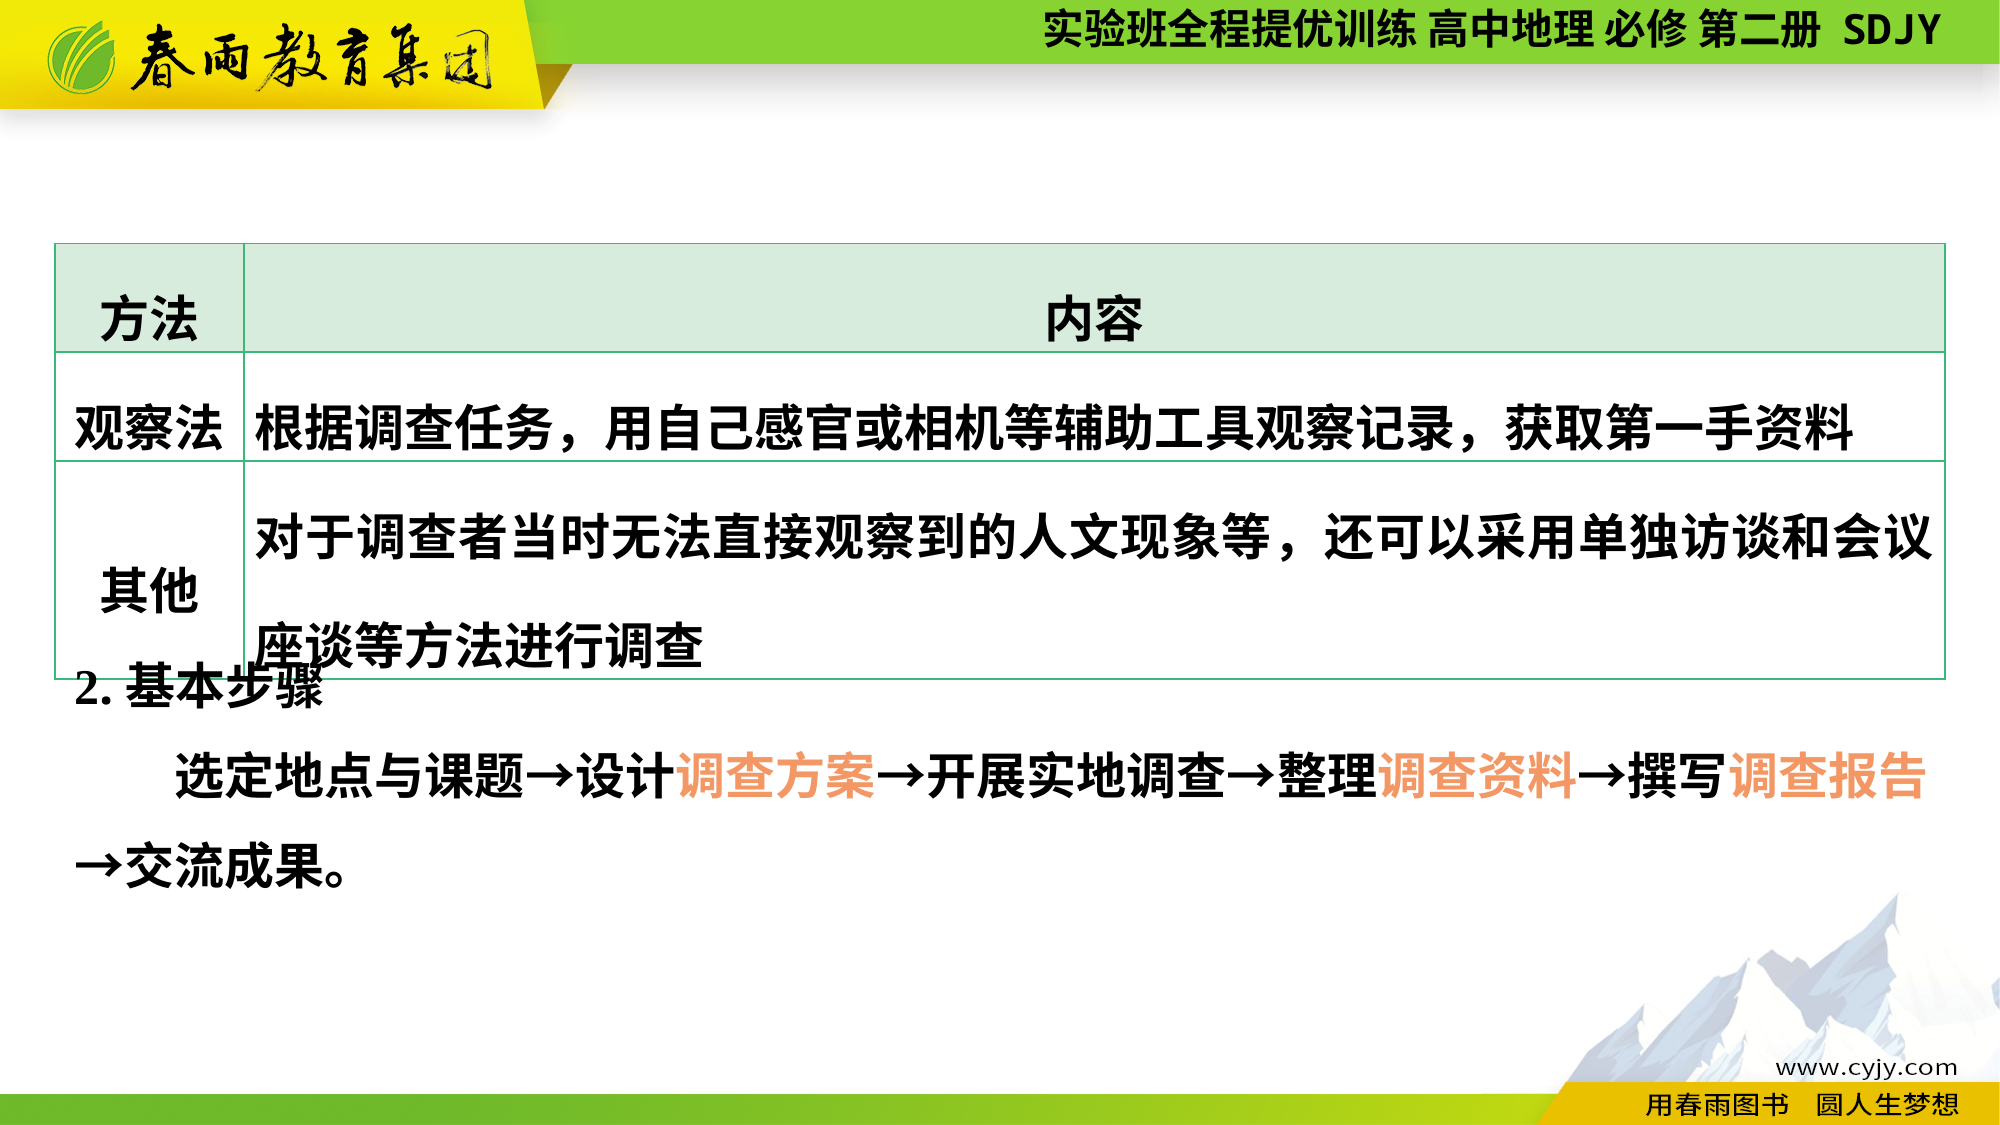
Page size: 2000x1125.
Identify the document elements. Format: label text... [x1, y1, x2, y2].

table_cell 观察法 [56, 353, 243, 460]
table_header 方法 [56, 244, 243, 351]
picture [0, 0, 2000, 1125]
list 2.基本步骤 选定地点与课题→设计调查方案→开展实地调查→整理调查资料→撰写调查报告→交流成果。 [59, 616, 1944, 894]
table_cell 其他 [56, 462, 243, 678]
table_cell 根据调查任务，用自己感官或相机等辅助工具观察记录，获取第一手资料 [245, 353, 1944, 460]
table_cell 对于调查者当时无法直接观察到的人文现象等，还可以采用单独访谈和会议座谈等方法进行调查 [245, 462, 1944, 616]
table_header 内容 [245, 244, 1944, 351]
